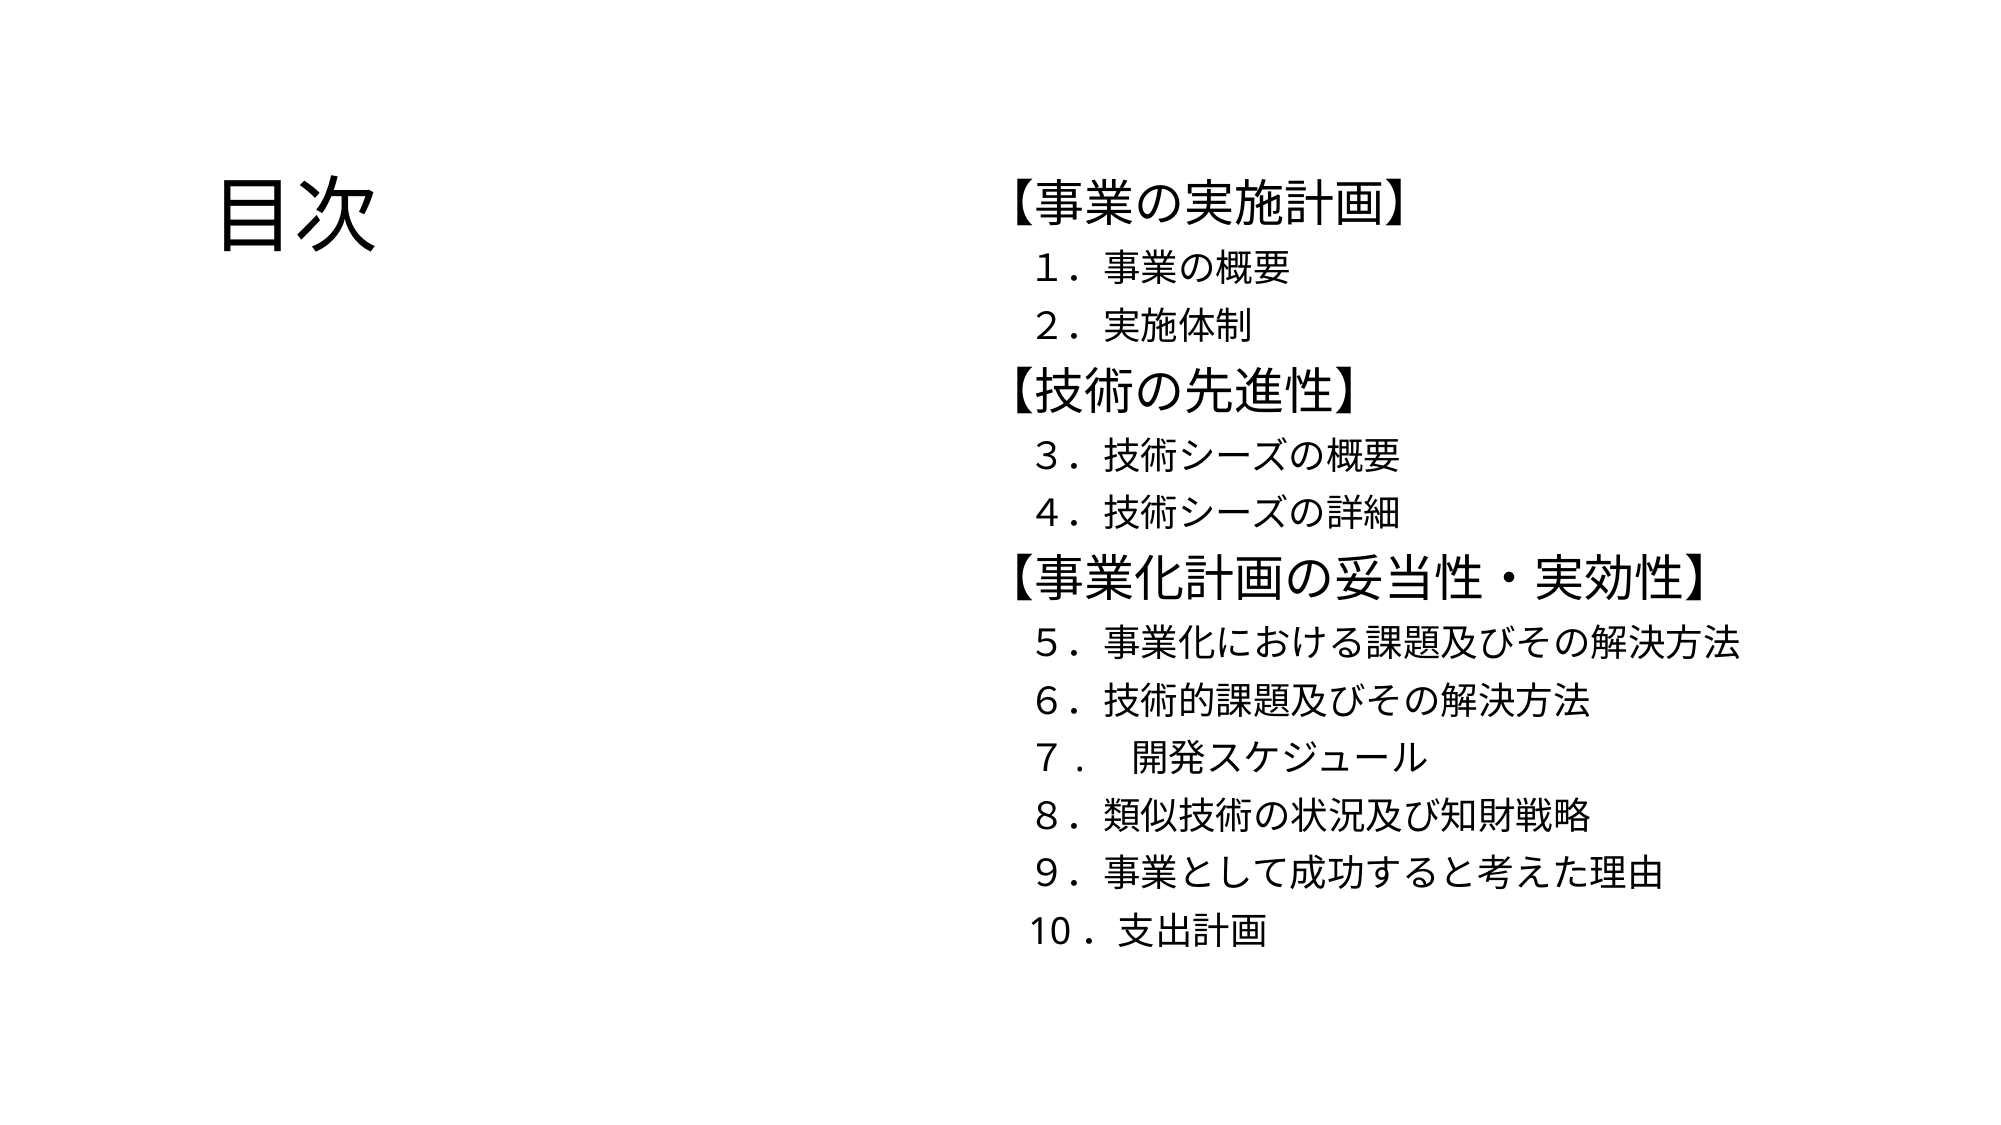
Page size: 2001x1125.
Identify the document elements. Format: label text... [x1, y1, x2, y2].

text_box 【事業の実施計画】 １．事業の概要 ２．実施体制 【技術の先進性】 ３．技術シーズの概要 ４．技術シーズの詳細 【事業化計画の妥当性・実効性】 ５．事業化における課題及びその解決方法 ６．技術的課題及びその解決方法 ７. 開発スケジュール ８．類似技術の状況及び知財戦略 ９．事業として成功すると考えた理由 10．支出計画 [969, 165, 1875, 953]
text_box 目次 [172, 120, 739, 694]
